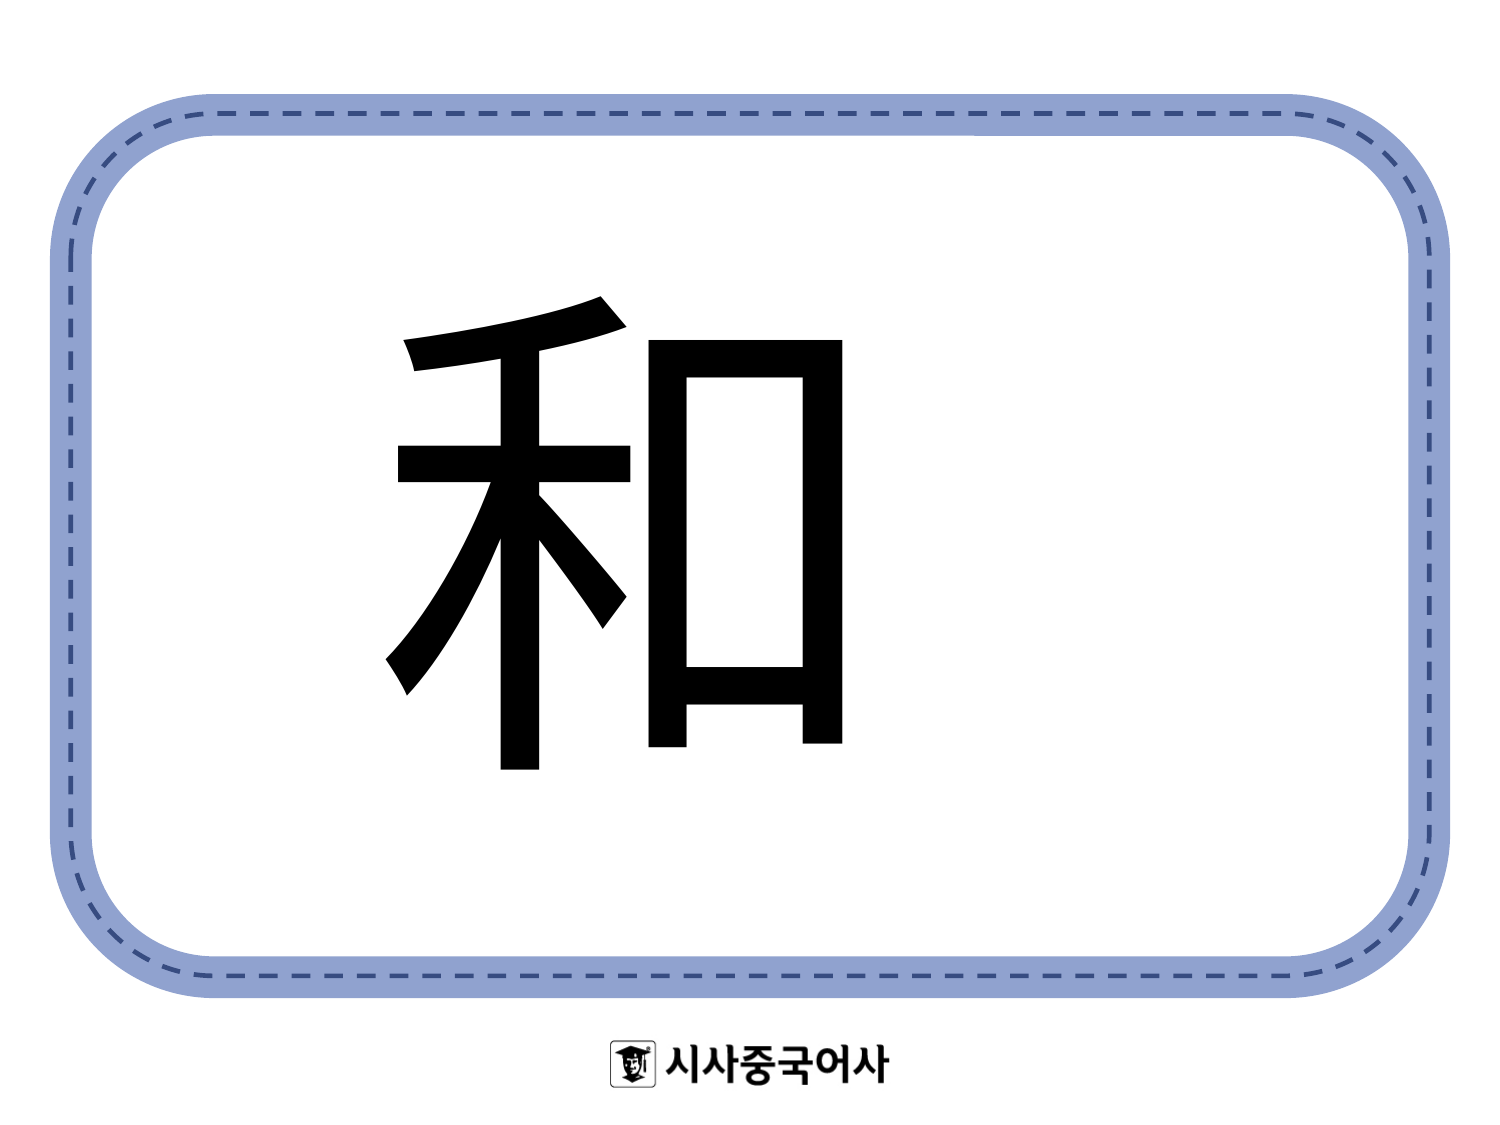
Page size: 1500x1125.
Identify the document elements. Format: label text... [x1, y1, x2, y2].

text_box 和 [145, 189, 1354, 853]
picture [602, 1034, 898, 1094]
